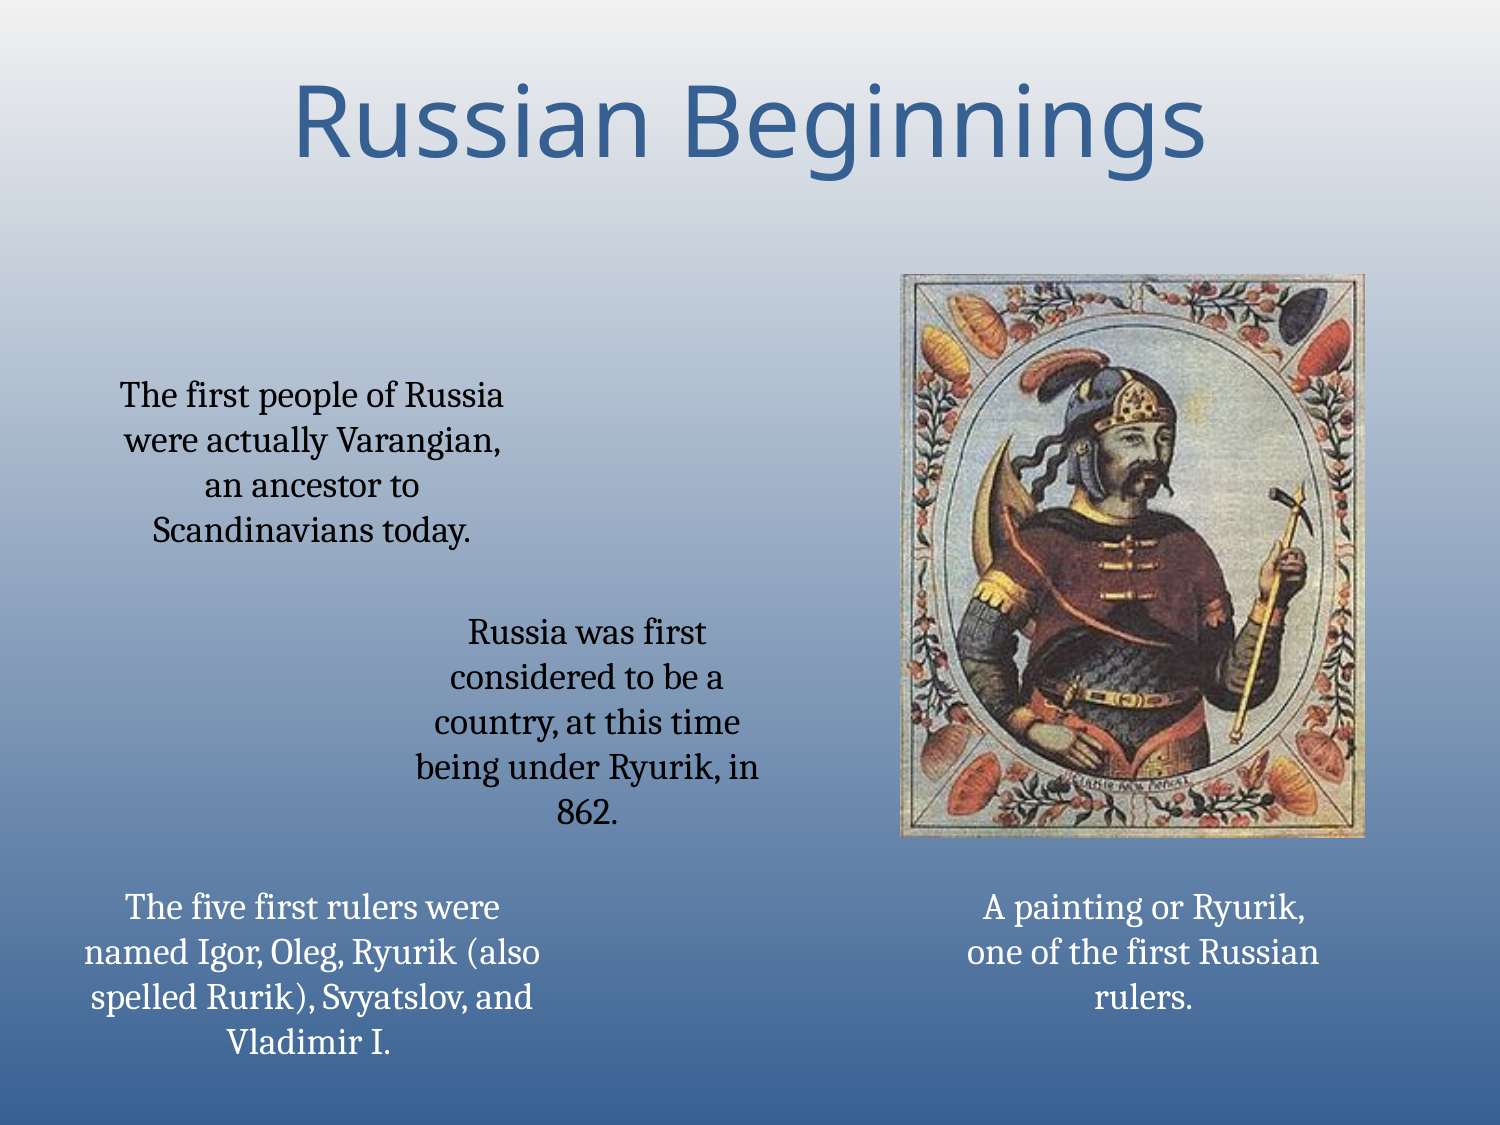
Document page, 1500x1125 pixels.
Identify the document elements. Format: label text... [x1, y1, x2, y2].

picture [899, 274, 1365, 838]
text_box Russia was first considered to be a country, at this time being under Ryurik, in 862. [375, 599, 800, 840]
text_box Russian Beginnings [237, 50, 1263, 185]
text_box The first people of Russia were actually Varangian, an ancestor to Scandinavians today. [87, 362, 538, 558]
text_box The five first rulers were named Igor, Oleg, Ryurik (also spelled Rurik), Svyatslov, and Vladimir I. [62, 874, 563, 1070]
text_box A painting or Ryurik, one of the first Russian rulers. [949, 874, 1338, 1025]
